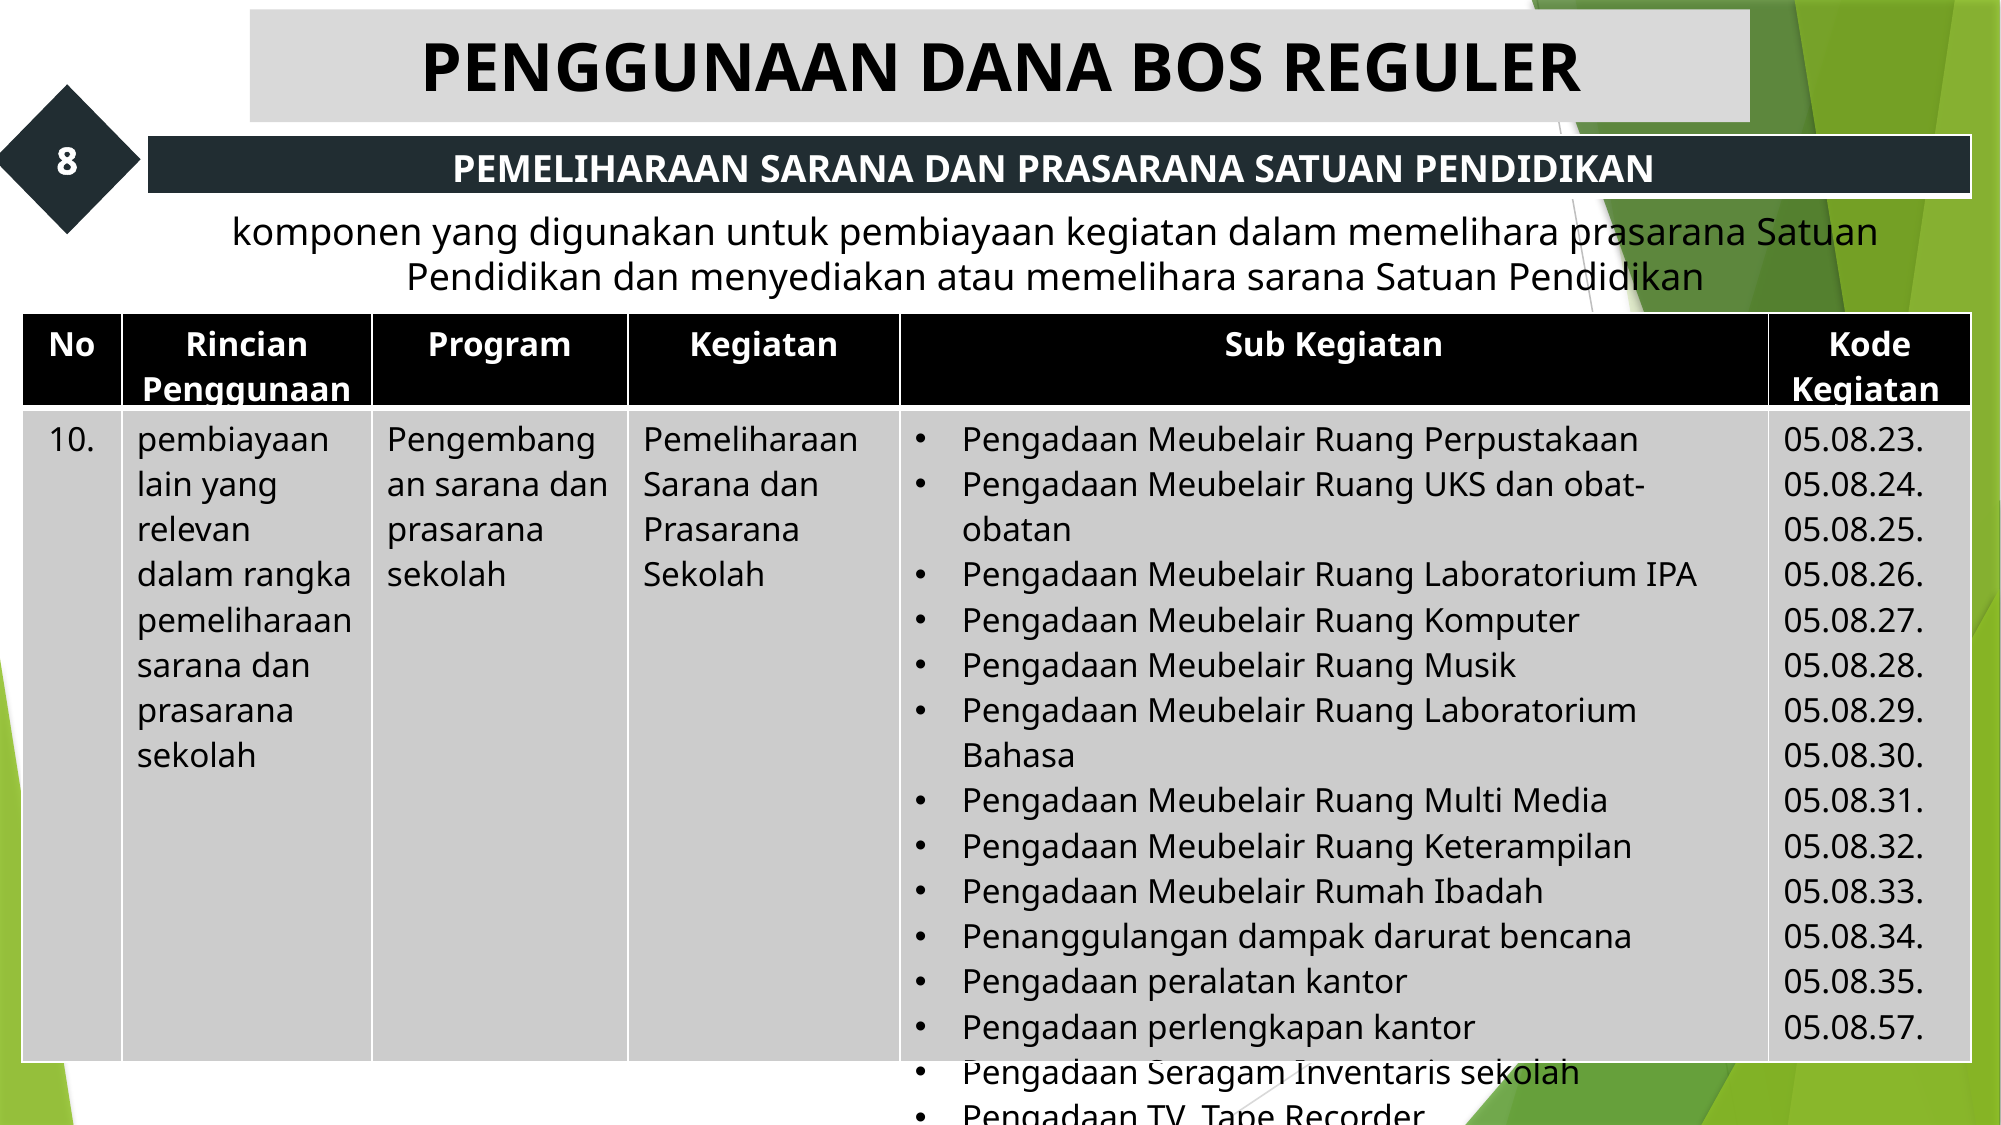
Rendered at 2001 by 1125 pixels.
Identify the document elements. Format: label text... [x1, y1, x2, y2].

table_cell Pengadaan Meubelair Ruang Perpustakaan Pengadaan Meubelair Ruang UKS dan obat-obatan Pengadaan Meubelair Ruang Laboratorium IPA Pengadaan Meubelair Ruang Komputer Pengadaan Meubelair Ruang Musik Pengadaan Meubelair Ruang Laboratorium Bahasa Pengadaan Meubelair Ruang Multi Media Pengadaan Meubelair Ruang Keterampilan Pengadaan Meubelair Rumah Ibadah Penanggulangan dampak darurat bencana Pengadaan peralatan kantor Pengadaan perlengkapan kantor Pengadaan Seragam Inventaris sekolah Pengadaan TV, Tape Recorder [901, 411, 1768, 1061]
table_cell Pengembangan sarana dan prasarana sekolah [373, 411, 627, 1061]
table_cell 10. [23, 411, 121, 1061]
table_cell 05.08.23. 05.08.24. 05.08.25. 05.08.26. 05.08.27. 05.08.28. 05.08.29. 05.08.30. 05.08.31. 05.08.32. 05.08.33. 05.08.34. 05.08.35. 05.08.57. [1769, 411, 1970, 1061]
table_header Program [373, 314, 627, 405]
text_box 8 [0, 82, 142, 236]
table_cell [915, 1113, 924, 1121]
table_header No [23, 314, 121, 405]
table_cell pembiayaan lain yang relevan dalam rangka pemeliharaan sarana dan prasarana sekolah [123, 411, 371, 1061]
table_header Kode Kegiatan [1769, 314, 1970, 405]
text_box komponen yang digunakan untuk pembiayaan kegiatan dalam memelihara prasarana Satuan Pendidikan dan menyediakan atau memelihara sarana Satuan Pendidikan [140, 200, 1972, 306]
table_header Kegiatan [629, 314, 899, 405]
table_header PEMELIHARAAN SARANA DAN PRASARANA SATUAN PENDIDIKAN [148, 136, 1970, 193]
table_cell Pemeliharaan Sarana dan Prasarana Sekolah [629, 411, 899, 1061]
text_box PENGGUNAAN DANA BOS REGULER [252, 17, 1750, 113]
table_header Sub Kegiatan [901, 314, 1768, 405]
table_header Rincian Penggunaan [123, 314, 371, 405]
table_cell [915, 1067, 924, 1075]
text_box [248, 8, 1751, 124]
